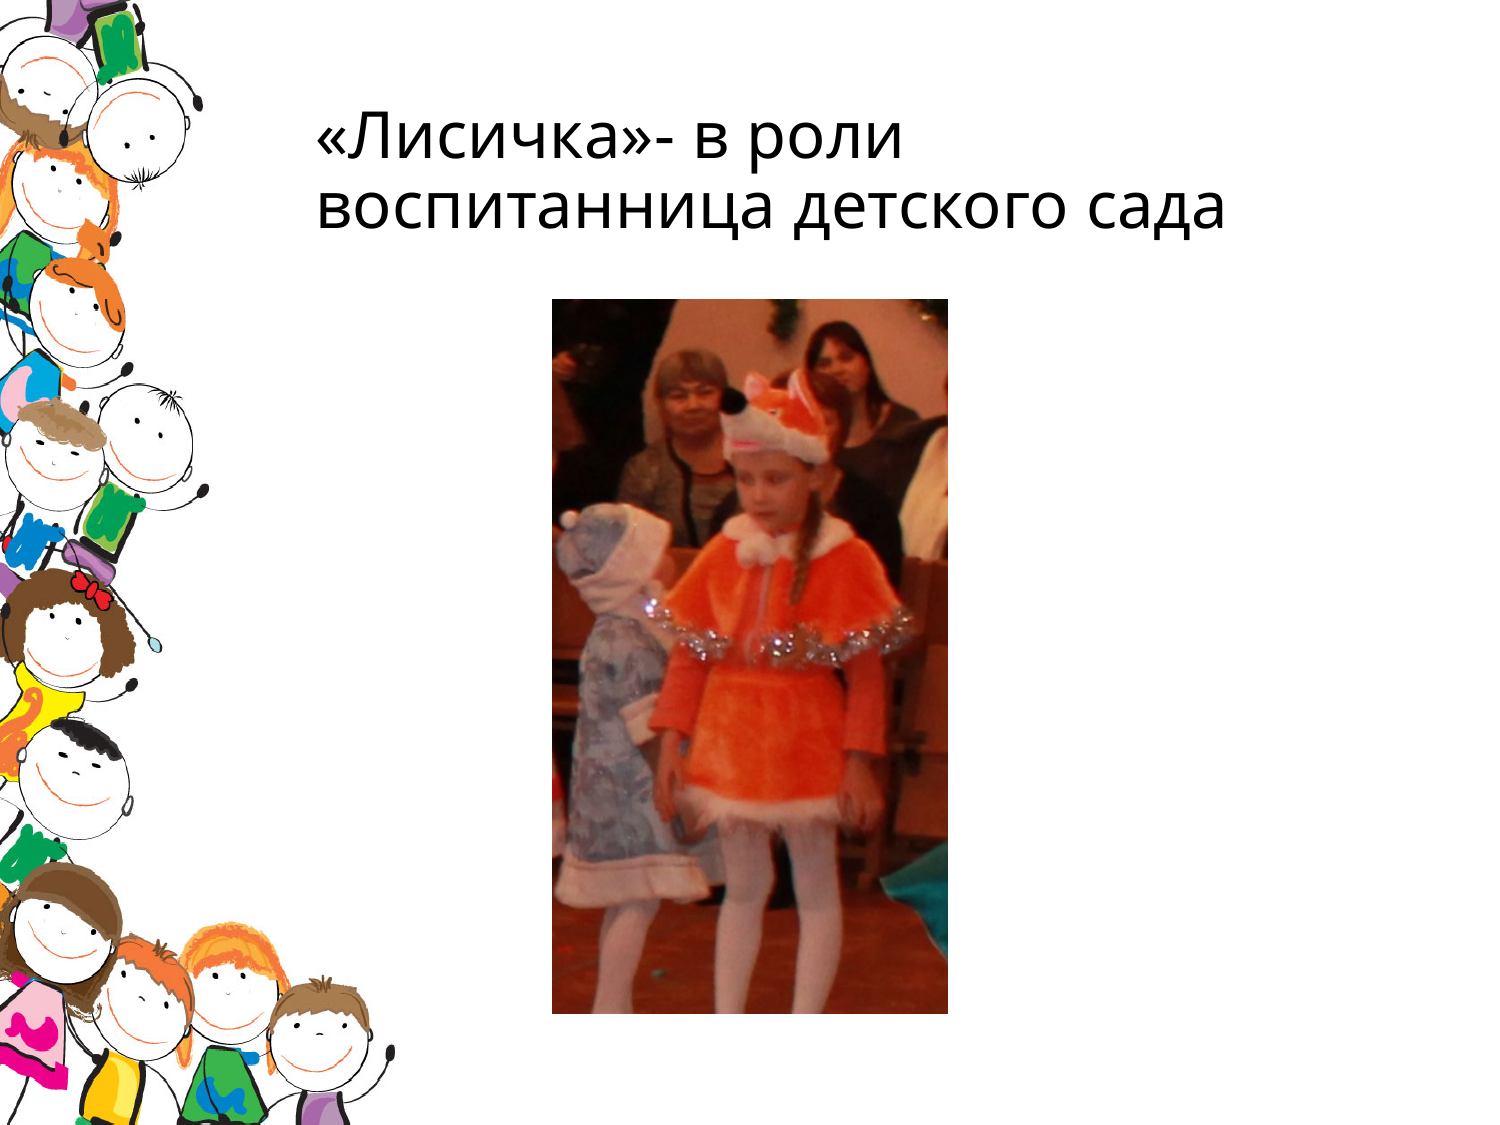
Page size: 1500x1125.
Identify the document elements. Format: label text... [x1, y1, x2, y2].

title «Лисичка»- в роли воспитанница детского сада [300, 63, 1253, 281]
picture [0, 262, 10, 274]
picture [0, 0, 1500, 1125]
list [552, 299, 948, 1014]
